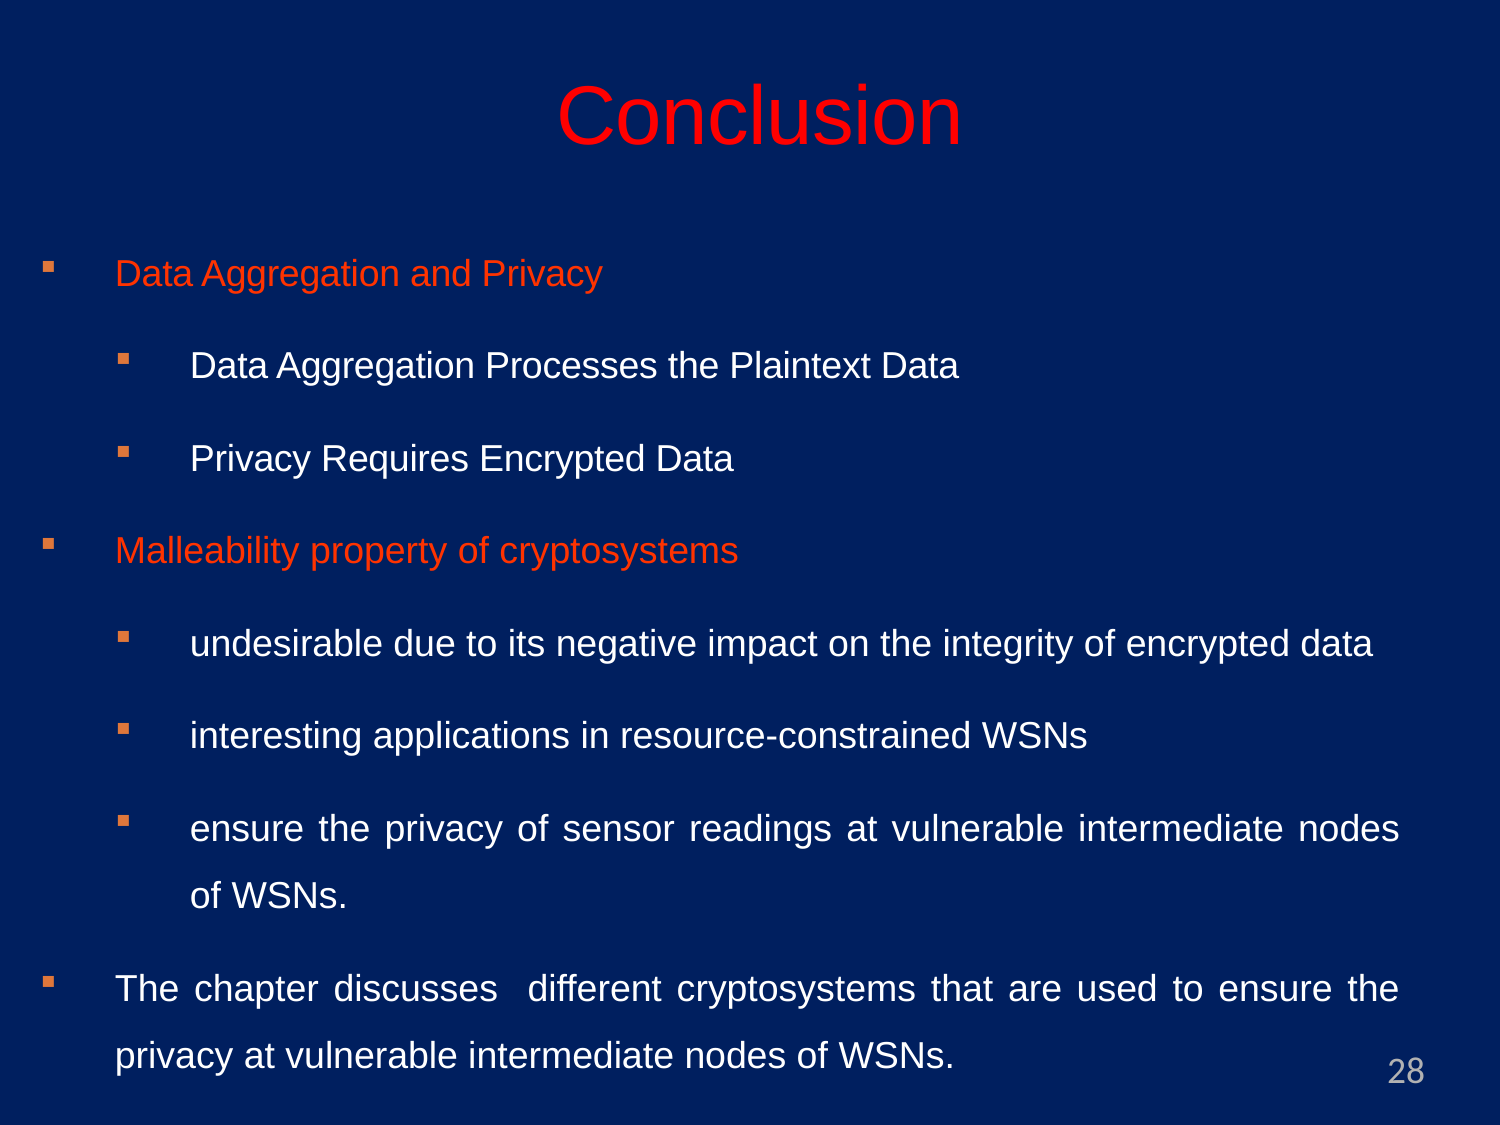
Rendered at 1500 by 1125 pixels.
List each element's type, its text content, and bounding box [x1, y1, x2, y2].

text_box Data Aggregation and Privacy Data Aggregation Processes the Plaintext Data Privacy Requires Encrypted Data Malleability property of cryptosystems undesirable due to its negative impact on the integrity of encrypted data interesting applications in resource-constrained WSNs ensure the privacy of sensor readings at vulnerable intermediate nodes of WSNs. The chapter discusses different cryptosystems that are used to ensure the privacy at vulnerable intermediate nodes of WSNs. [37, 226, 1400, 1077]
title Conclusion [44, 36, 1456, 250]
slide_number 28 [1080, 1046, 1425, 1103]
